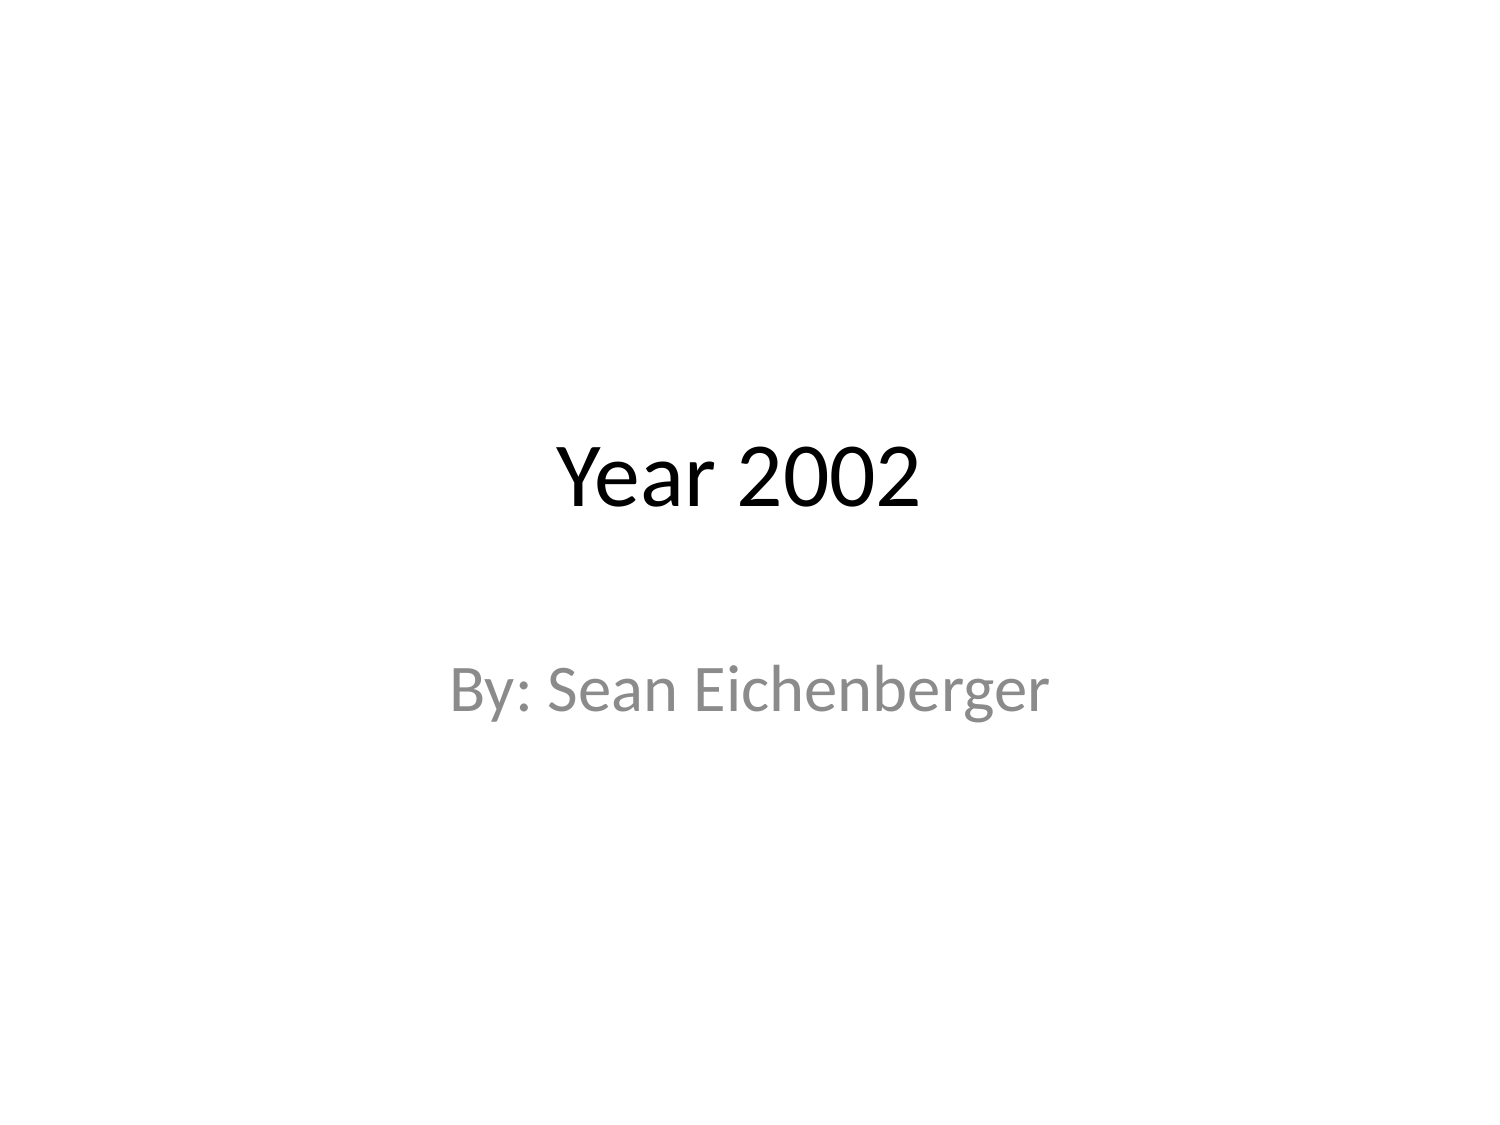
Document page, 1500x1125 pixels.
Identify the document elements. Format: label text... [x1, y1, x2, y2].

title Year 2002 [112, 349, 1388, 591]
subtitle By: Sean Eichenberger [225, 637, 1275, 925]
